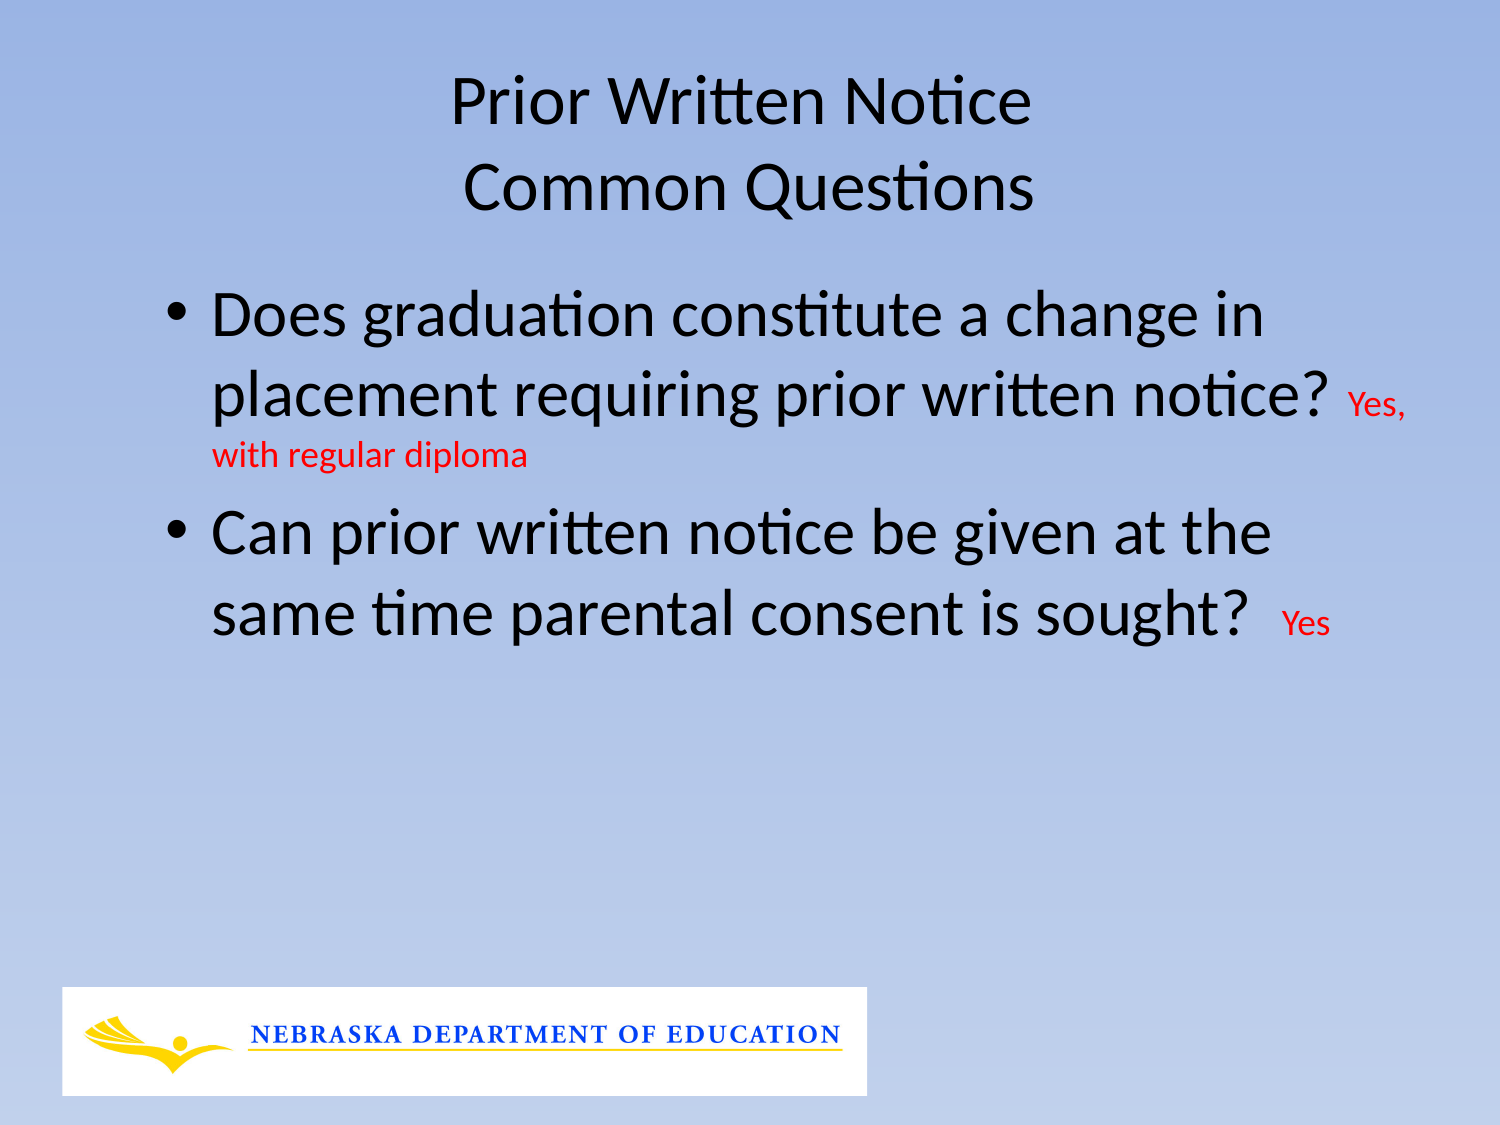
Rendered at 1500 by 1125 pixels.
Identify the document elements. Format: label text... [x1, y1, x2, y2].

title Prior Written Notice Common Questions [75, 45, 1425, 233]
list Does graduation constitute a change in placement requiring prior written notice? Yes, with regular diploma Can prior written notice be given at the same time parental consent is sought? Yes [75, 262, 1425, 1005]
picture [62, 987, 868, 1096]
